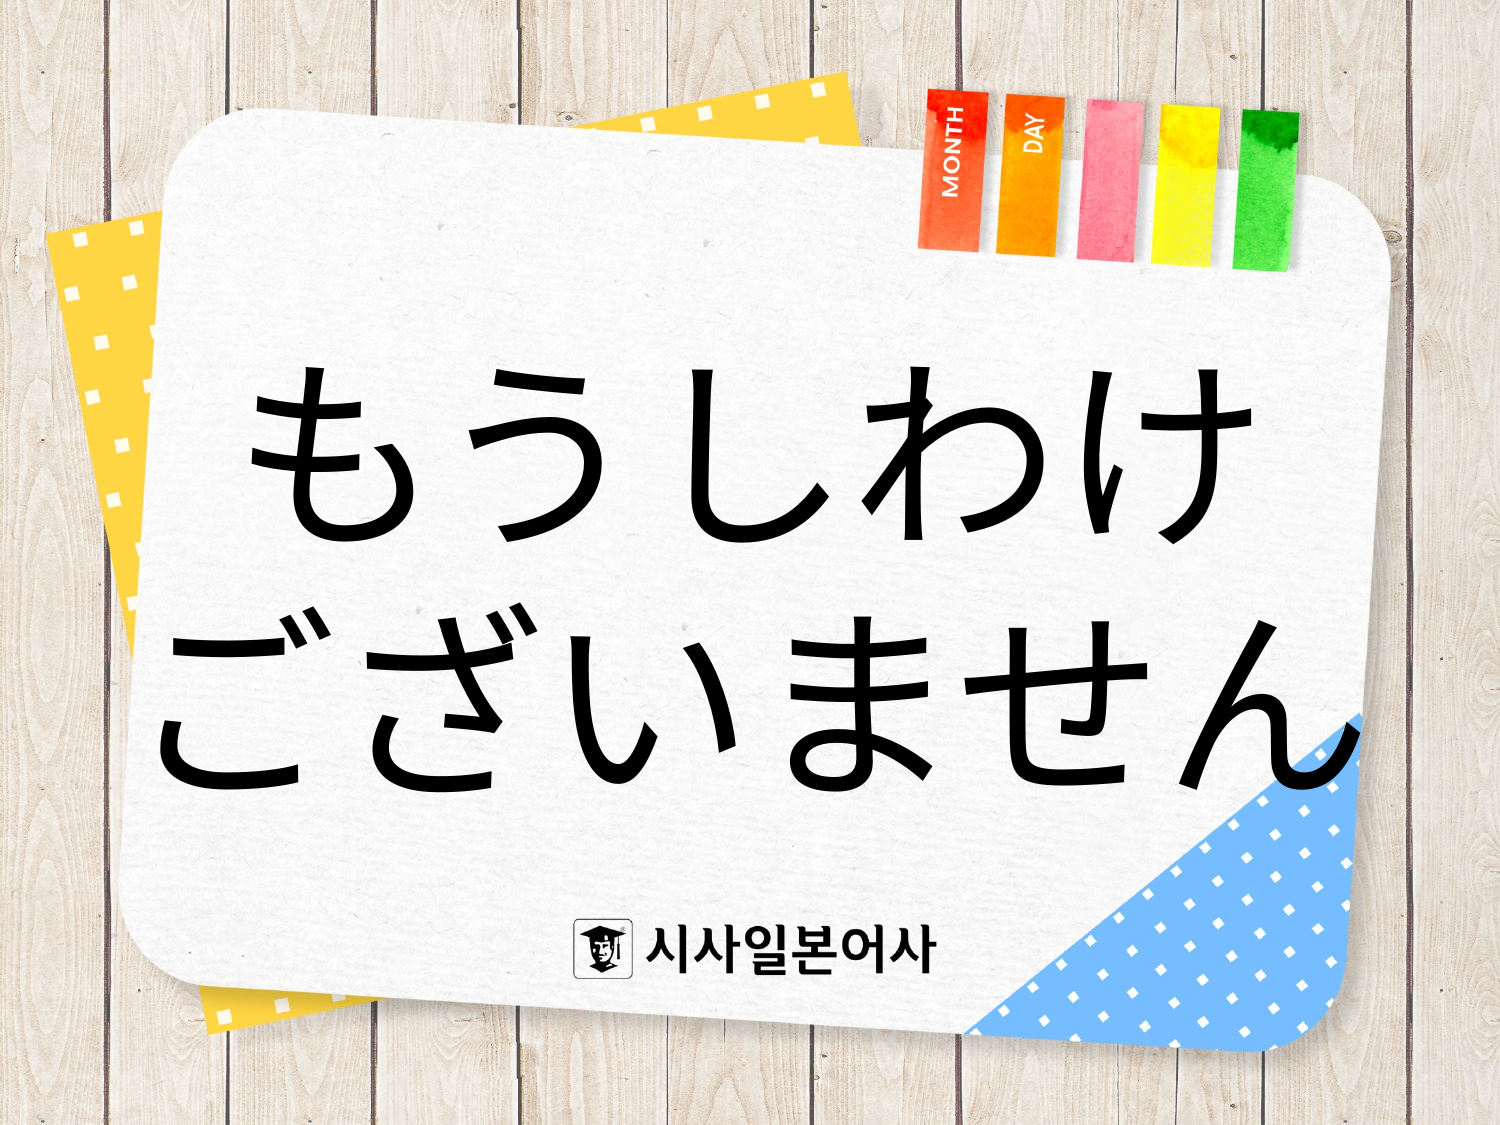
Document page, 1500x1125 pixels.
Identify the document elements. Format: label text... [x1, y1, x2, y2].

picture [0, 0, 1500, 1125]
title もうしわけ ございません [75, 338, 1425, 811]
